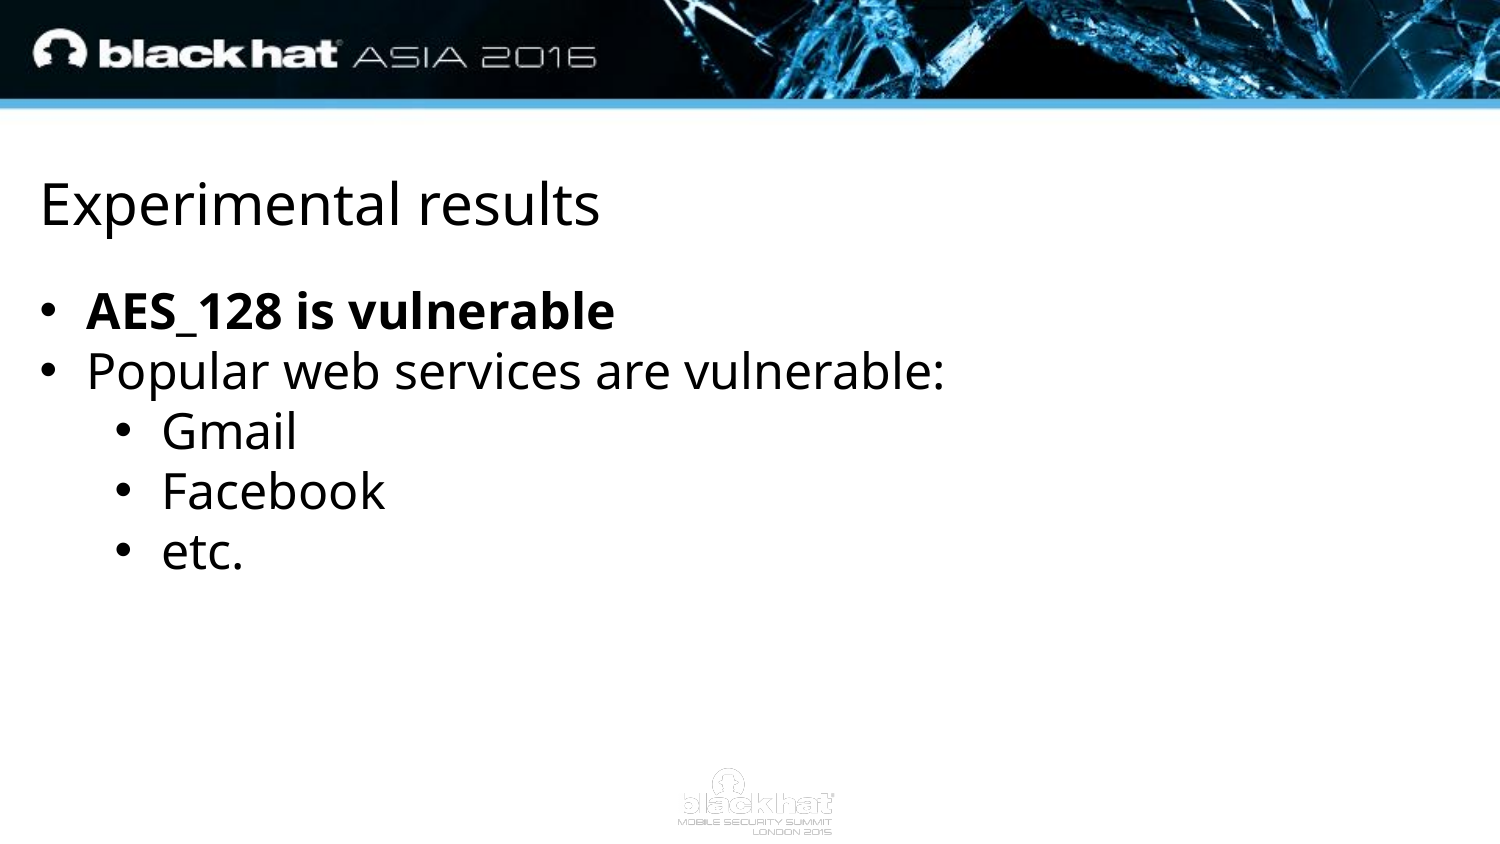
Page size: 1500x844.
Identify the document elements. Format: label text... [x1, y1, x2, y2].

picture [0, 0, 1500, 844]
text_box Experimental results [24, 159, 1438, 245]
text_box AES_128 is vulnerable Popular web services are vulnerable: Gmail Facebook etc. [24, 271, 1450, 587]
